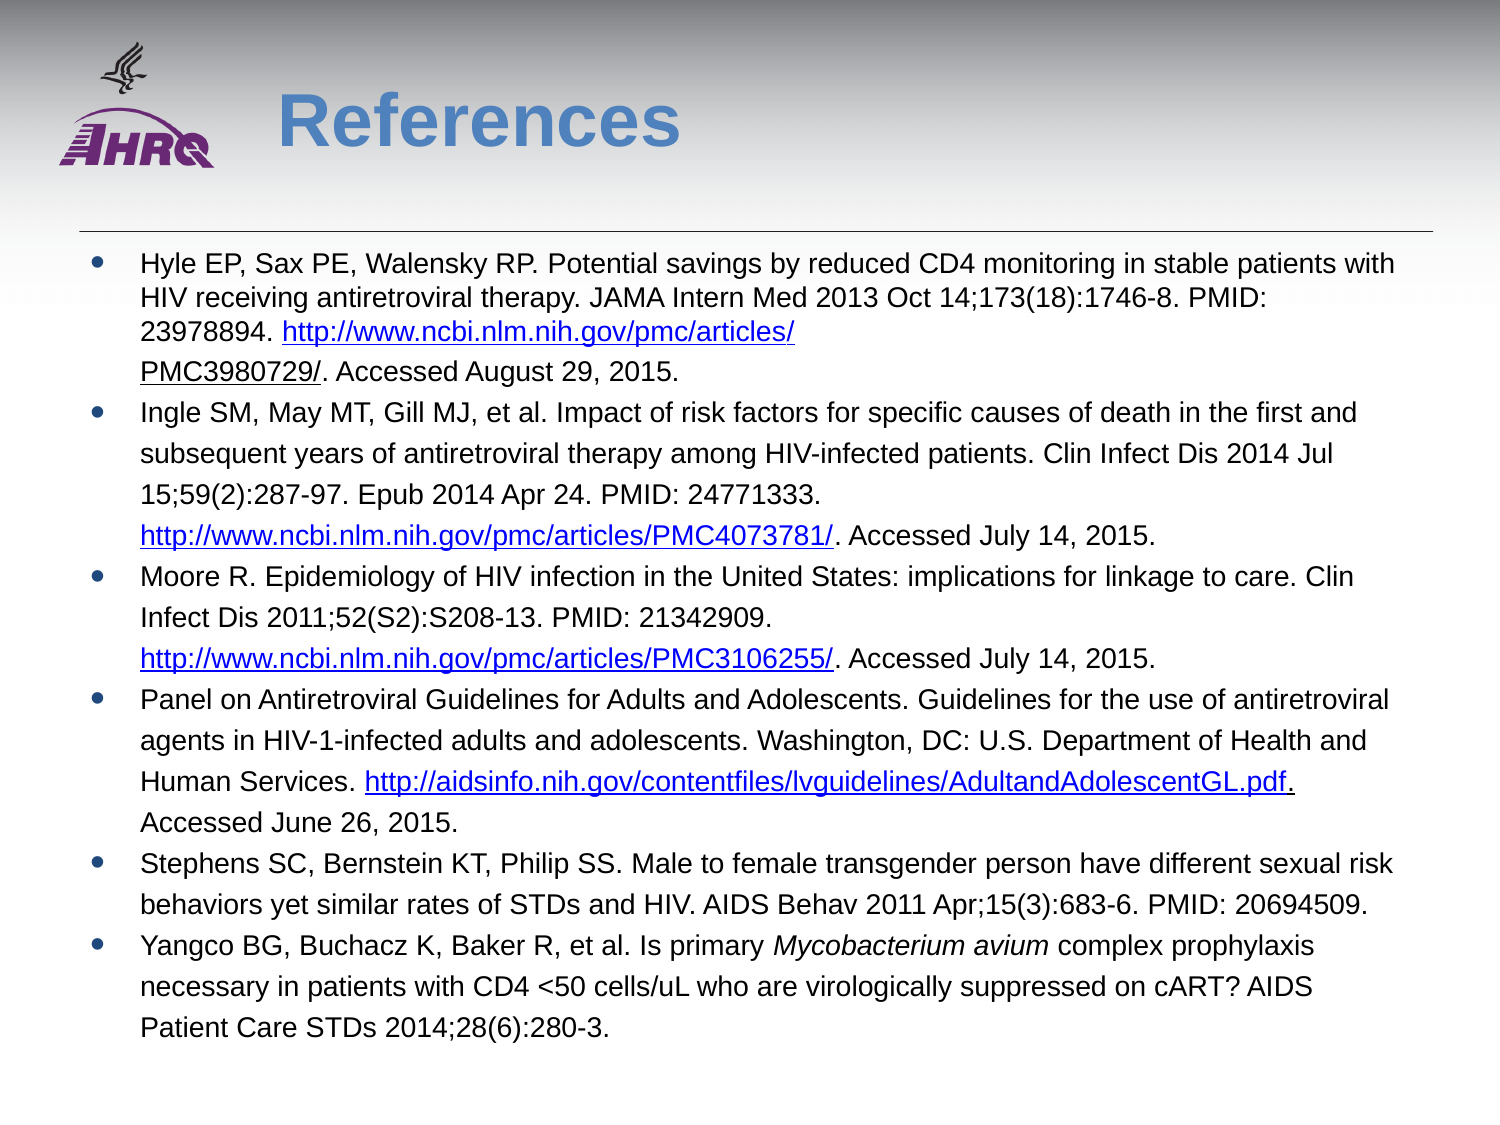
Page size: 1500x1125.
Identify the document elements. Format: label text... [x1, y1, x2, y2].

list Hyle EP, Sax PE, Walensky RP. Potential savings by reduced CD4 monitoring in stable patients with HIV receiving antiretroviral therapy. JAMA Intern Med 2013 Oct 14;173(18):1746-8. PMID: 23978894. http://www.ncbi.nlm.nih.gov/pmc/articles/ PMC3980729/. Accessed August 29, 2015. Ingle SM, May MT, Gill MJ, et al. Impact of risk factors for specific causes of death in the first and subsequent years of antiretroviral therapy among HIV-infected patients. Clin Infect Dis 2014 Jul 15;59(2):287-97. Epub 2014 Apr 24. PMID: 24771333. http://www.ncbi.nlm.nih.gov/pmc/articles/PMC4073781/. Accessed July 14, 2015. Moore R. Epidemiology of HIV infection in the United States: implications for linkage to care. Clin Infect Dis 2011;52(S2):S208-13. PMID: 21342909. http://www.ncbi.nlm.nih.gov/pmc/articles/PMC3106255/. Accessed July 14, 2015. Panel on Antiretroviral Guidelines for Adults and Adolescents. Guidelines for the use of antiretroviral agents in HIV-1-infected adults and adolescents. Washington, DC: U.S. Department of Health and Human Services. http://aidsinfo.nih.gov/contentfiles/lvguidelines/AdultandAdolescentGL.pdf. Accessed June 26, 2015. Stephens SC, Bernstein KT, Philip SS. Male to female transgender person have different sexual risk behaviors yet similar rates of STDs and HIV. AIDS Behav 2011 Apr;15(3):683-6. PMID: 20694509. Yangco BG, Buchacz K, Baker R, et al. Is primary Mycobacterium avium complex prophylaxis necessary in patients with CD4 <50 cells/uL who are virologically suppressed on cART? AIDS Patient Care STDs 2014;28(6):280-3. [75, 237, 1425, 1075]
title References [262, 45, 1425, 188]
picture [0, 0, 1500, 1125]
